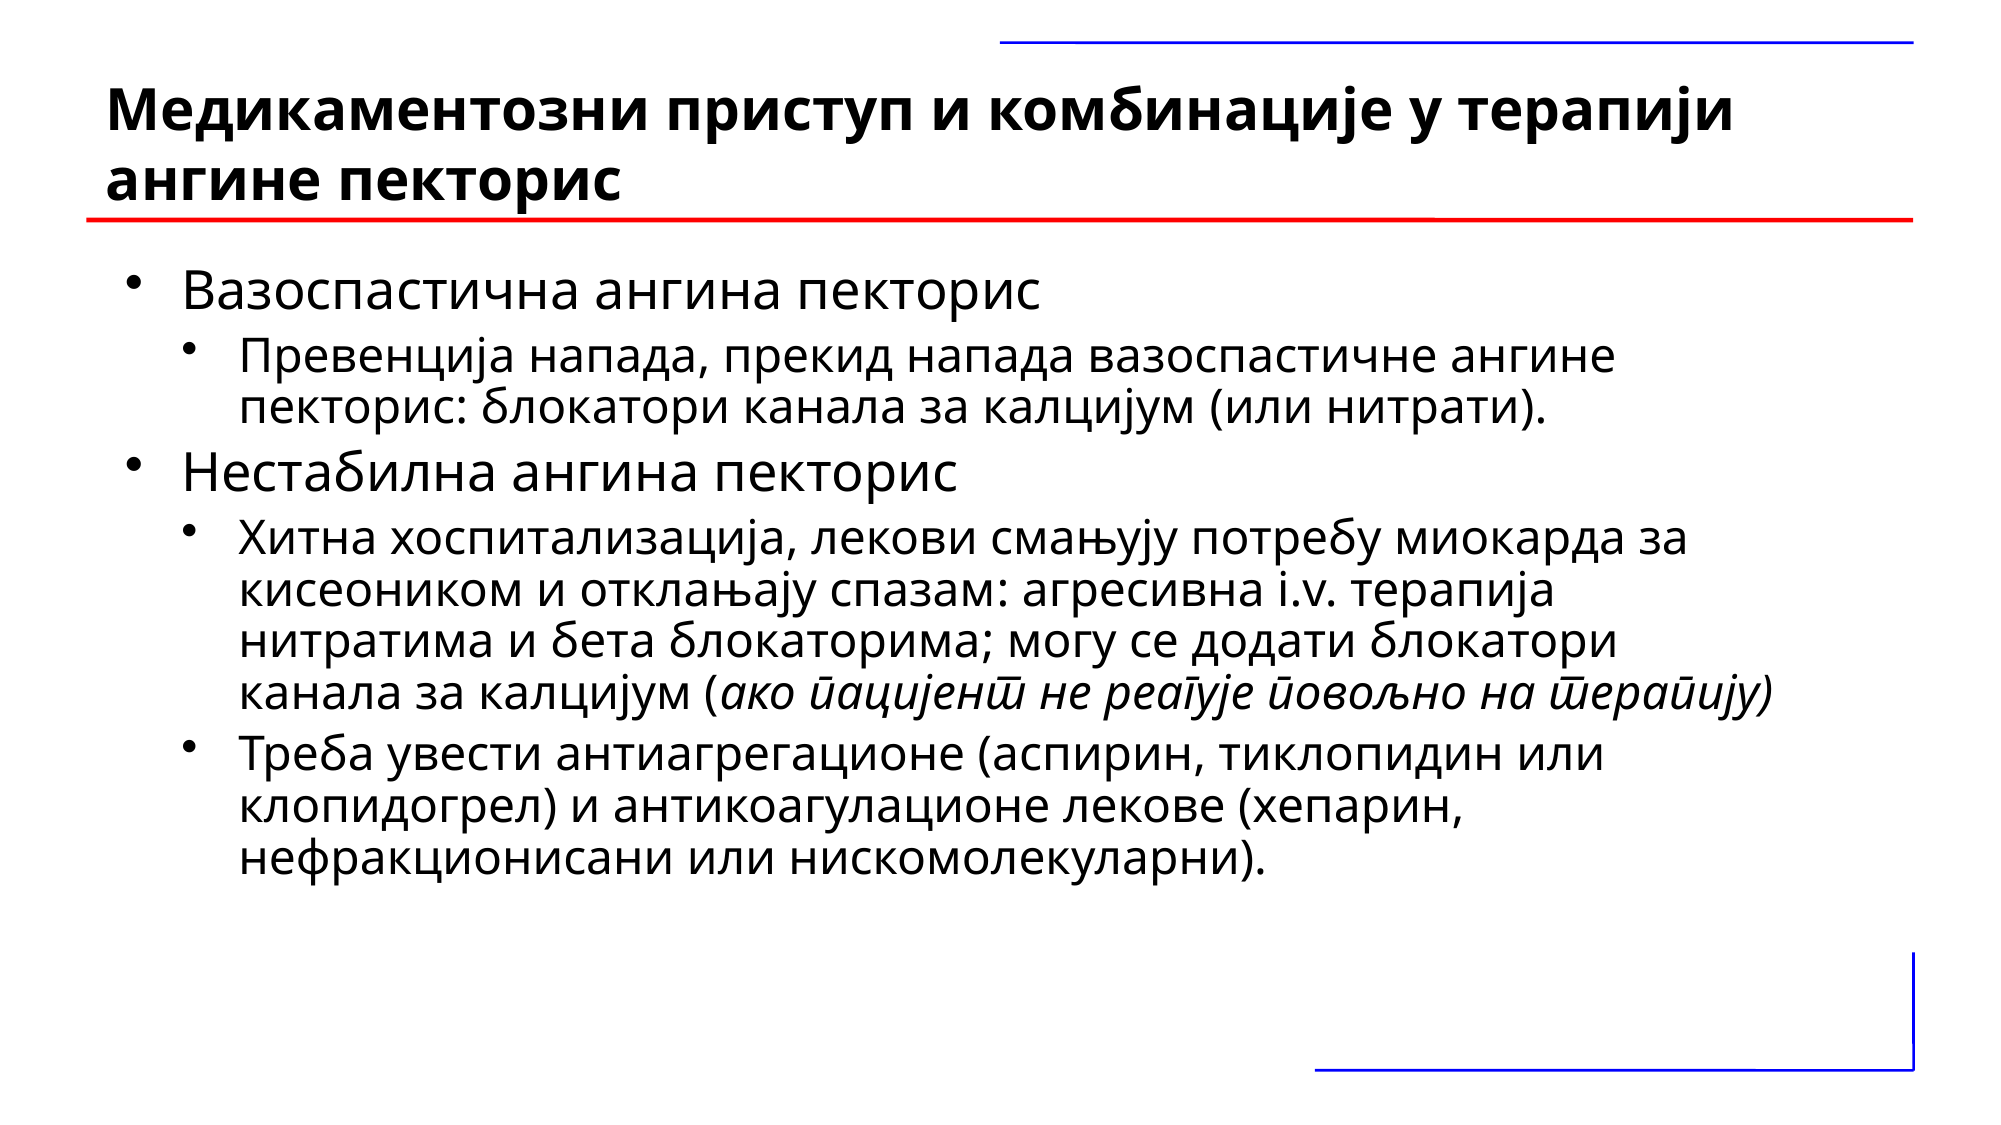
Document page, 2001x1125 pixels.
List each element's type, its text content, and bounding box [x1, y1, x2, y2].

list Вазоспастична ангина пекторис Превенција напада, прекид напада вазоспастичне ангине пекторис: блокатори канала за калцијум (или нитрати). Нестабилна ангина пекторис Хитна хоспитализација, лекови смањују потребу миокарда за кисеоником и отклањају спазам: агресивна i.v. терапија нитратима и бета блокаторима; могу се додати блокатори канала за калцијум (ако пацијент не реагује повољно на терапију) Треба увести антиагрегационе (аспирин, тиклопидин или клопидогрел) и антикоагулационе лекове (хепарин, нефракционисани или нискомолекуларни). [109, 255, 1794, 1056]
title Медикаментозни приступ и комбинације у терапији ангине пекторис [90, 54, 1910, 220]
